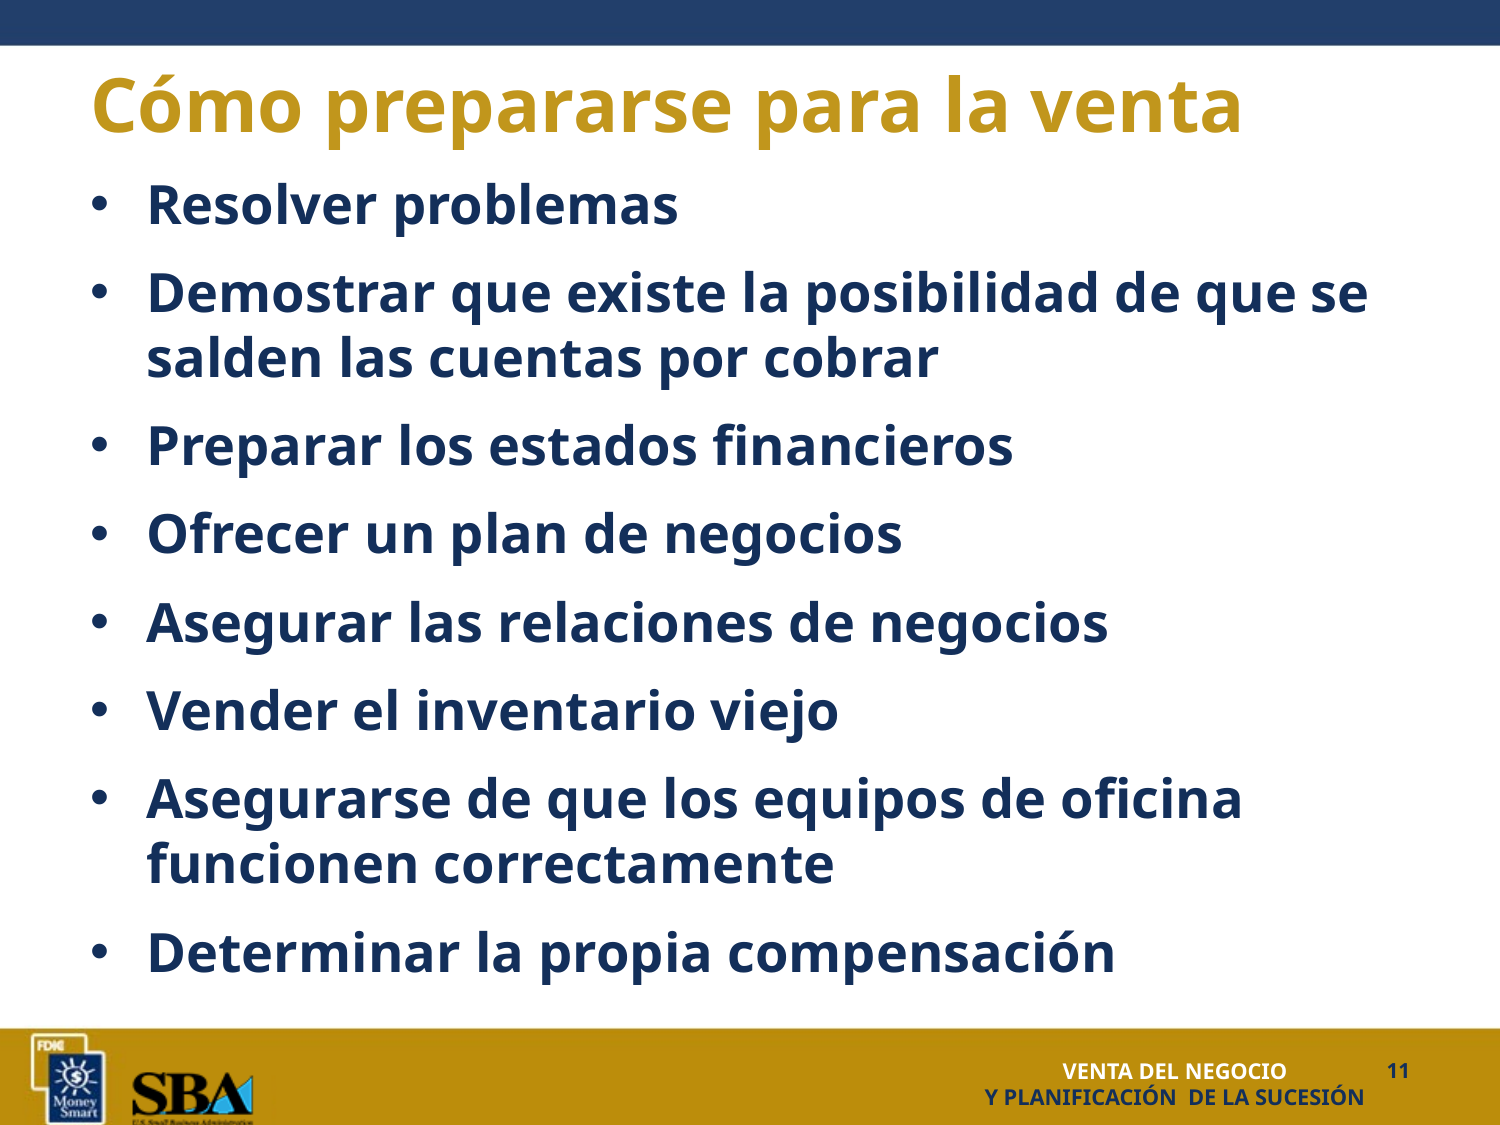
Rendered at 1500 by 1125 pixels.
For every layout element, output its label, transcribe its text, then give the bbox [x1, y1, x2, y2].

picture [0, 0, 1500, 1125]
title Cómo prepararse para la venta [74, 49, 1426, 151]
list Resolver problemas Demostrar que existe la posibilidad de que se salden las cuentas por cobrar Preparar los estados financieros Ofrecer un plan de negocios Asegurar las relaciones de negocios Vender el inventario viejo Asegurarse de que los equipos de oficina funcionen correctamente Determinar la propia compensación [74, 162, 1426, 863]
